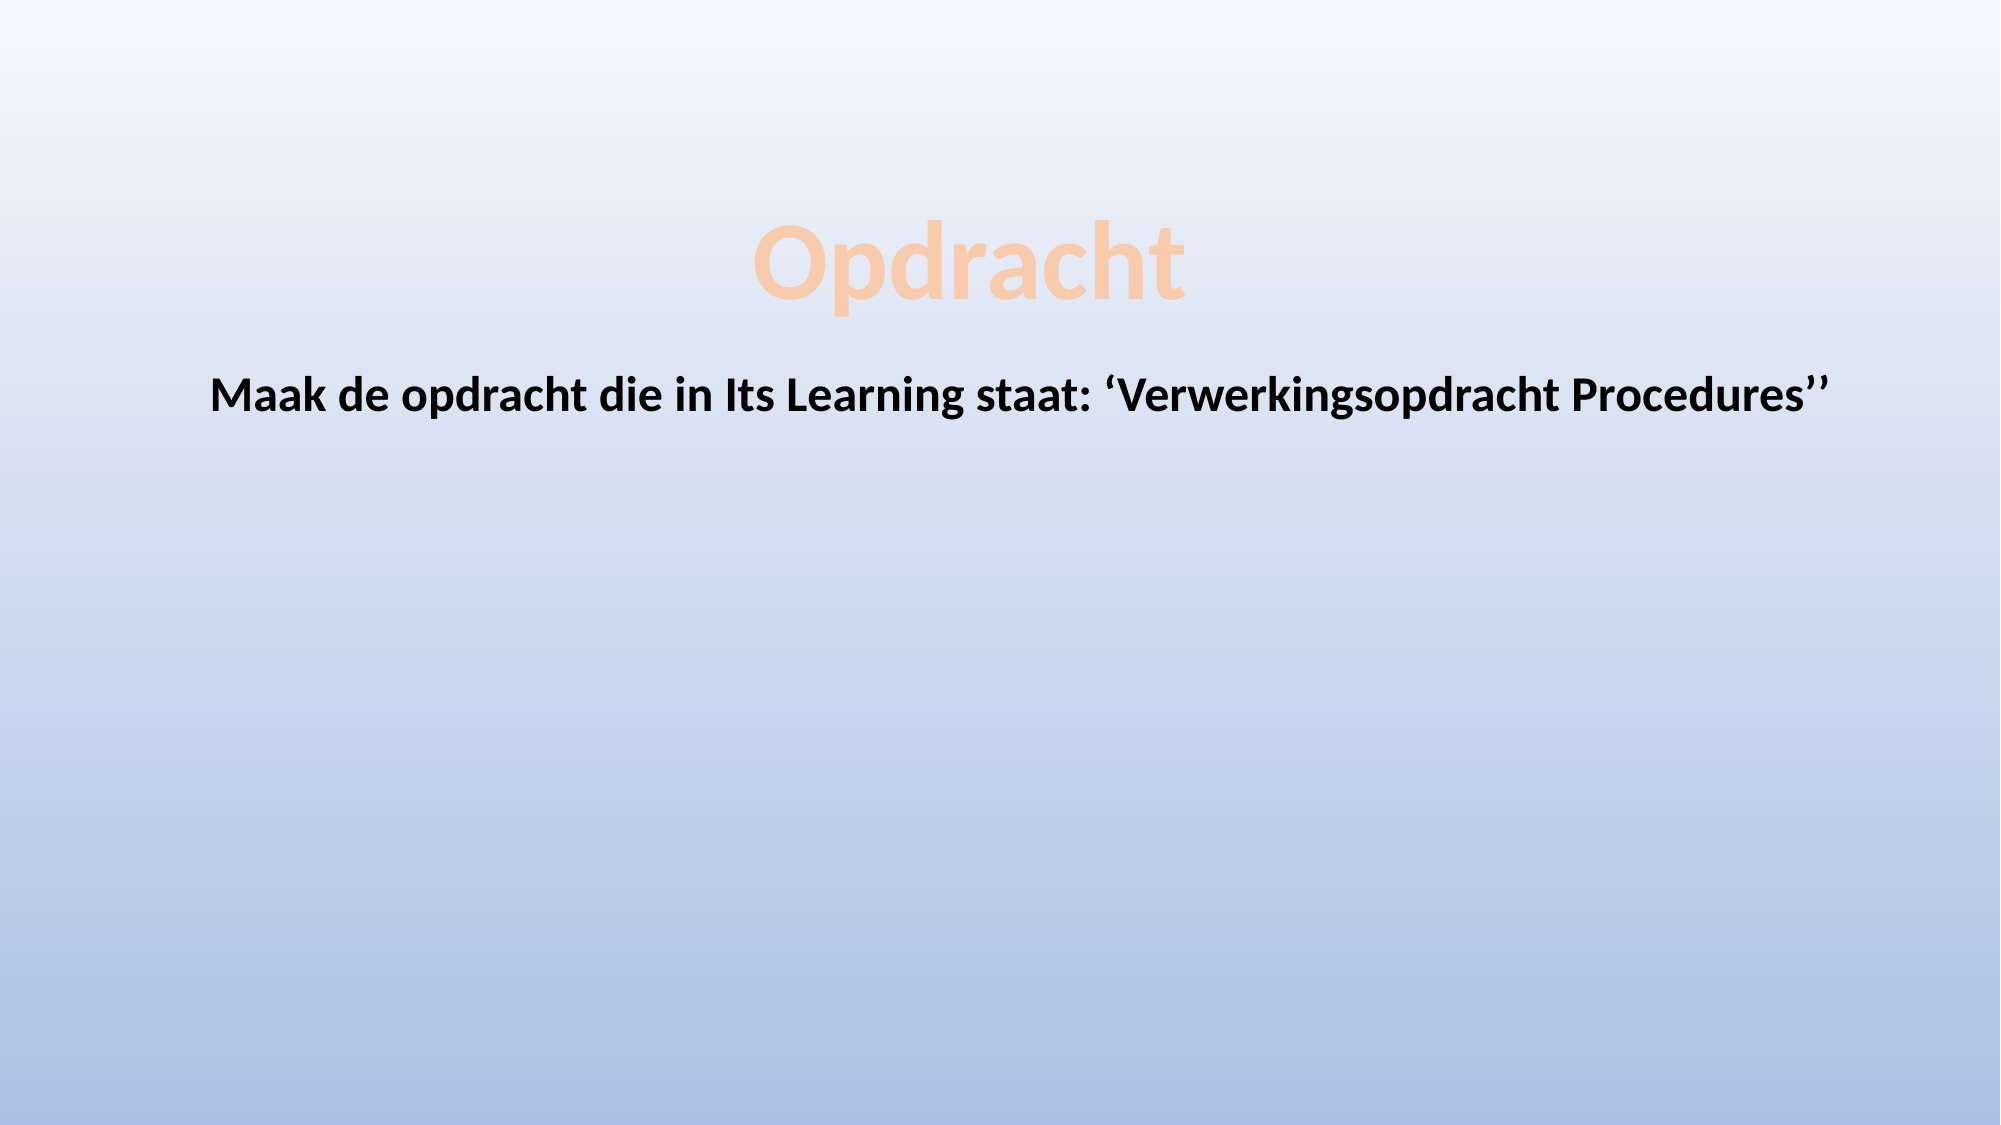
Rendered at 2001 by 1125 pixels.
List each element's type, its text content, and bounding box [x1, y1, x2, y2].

text_box Maak de opdracht die in Its Learning staat: ‘Verwerkingsopdracht Procedures’’ [194, 354, 1847, 429]
text_box Opdracht [186, 180, 1754, 601]
